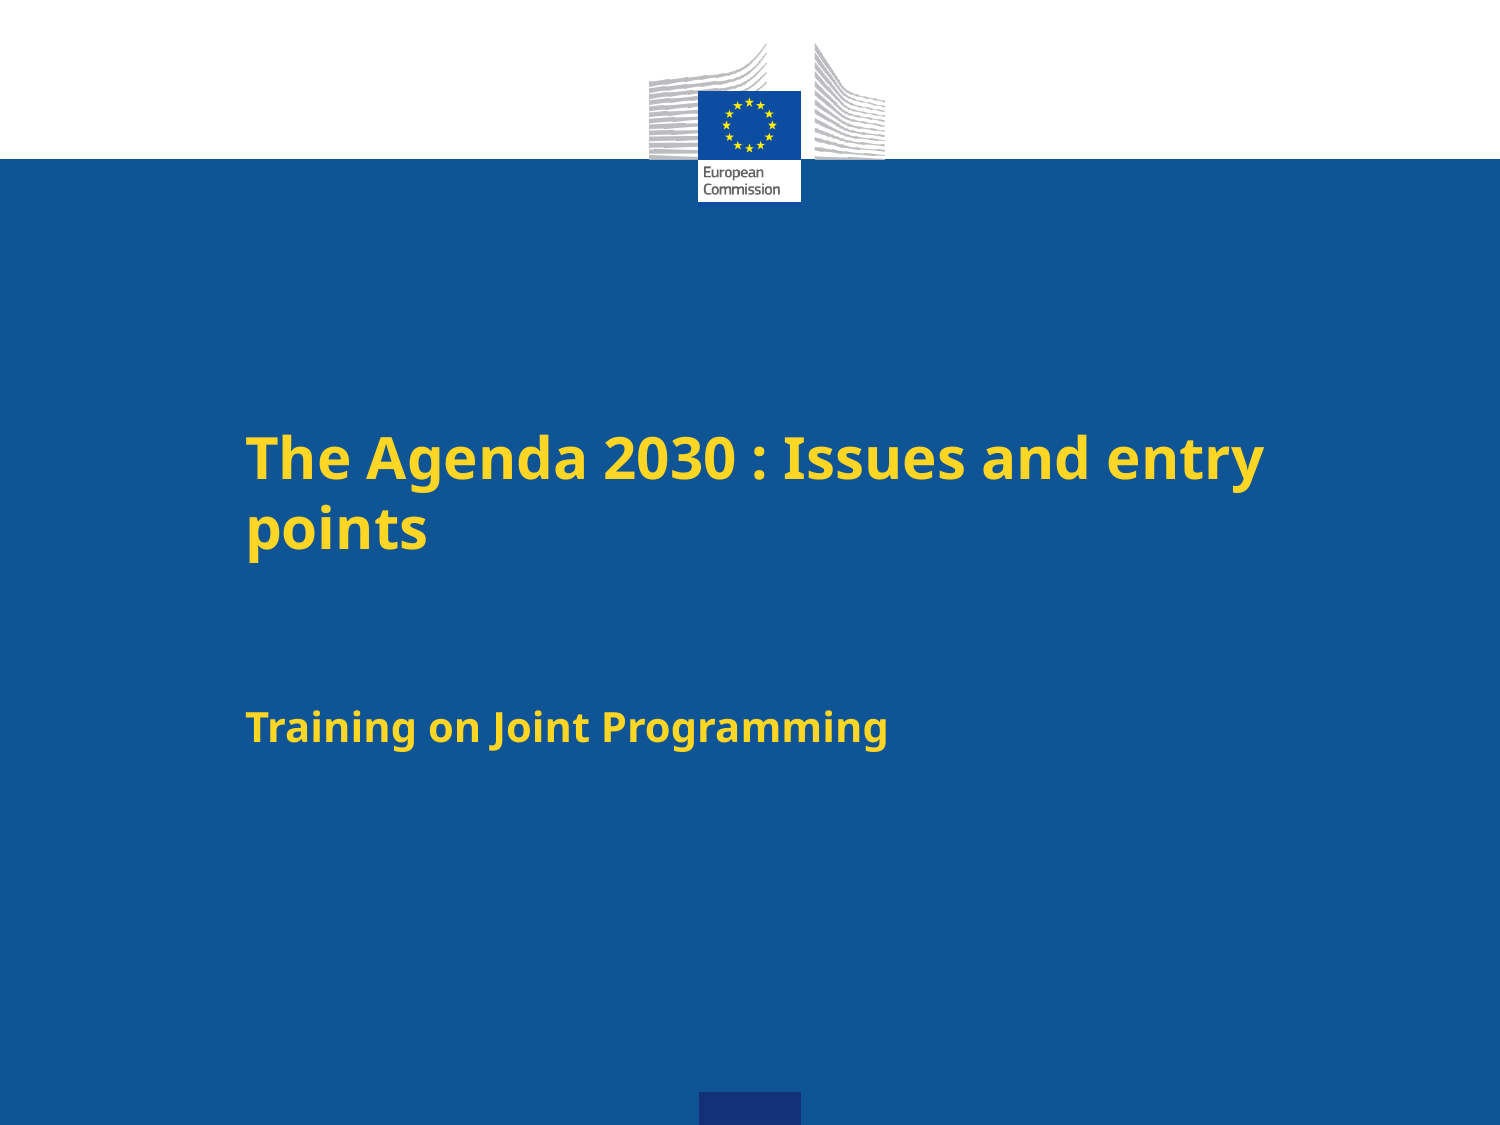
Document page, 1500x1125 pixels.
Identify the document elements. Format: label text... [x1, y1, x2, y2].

title The Agenda 2030 : Issues and entry points Training on Joint Programming [230, 338, 1471, 835]
